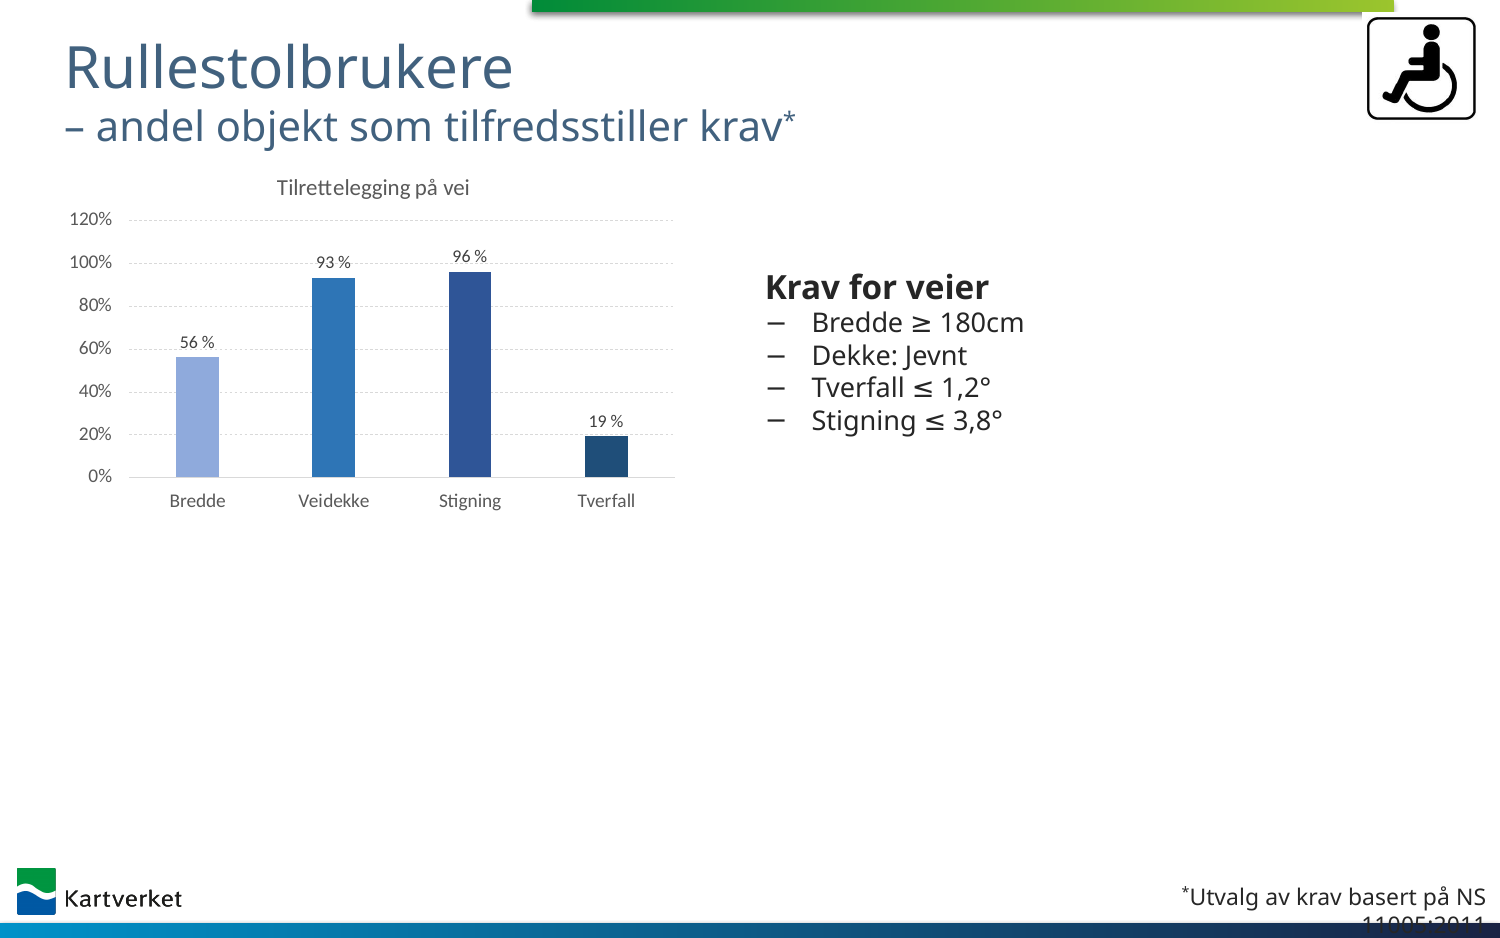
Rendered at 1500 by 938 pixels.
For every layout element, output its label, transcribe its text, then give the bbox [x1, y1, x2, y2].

text_box Rullestolbrukere – andel objekt som tilfredsstiller krav* [49, 25, 1431, 158]
picture [62, 166, 685, 519]
picture [1362, 12, 1481, 126]
text_box *Utvalg av krav basert på NS 11005:2011 [1068, 873, 1500, 938]
text_box Krav for veier Bredde ≥ 180cm Dekke: Jevnt Tverfall ≤ 1,2° Stigning ≤ 3,8° [750, 258, 1234, 444]
